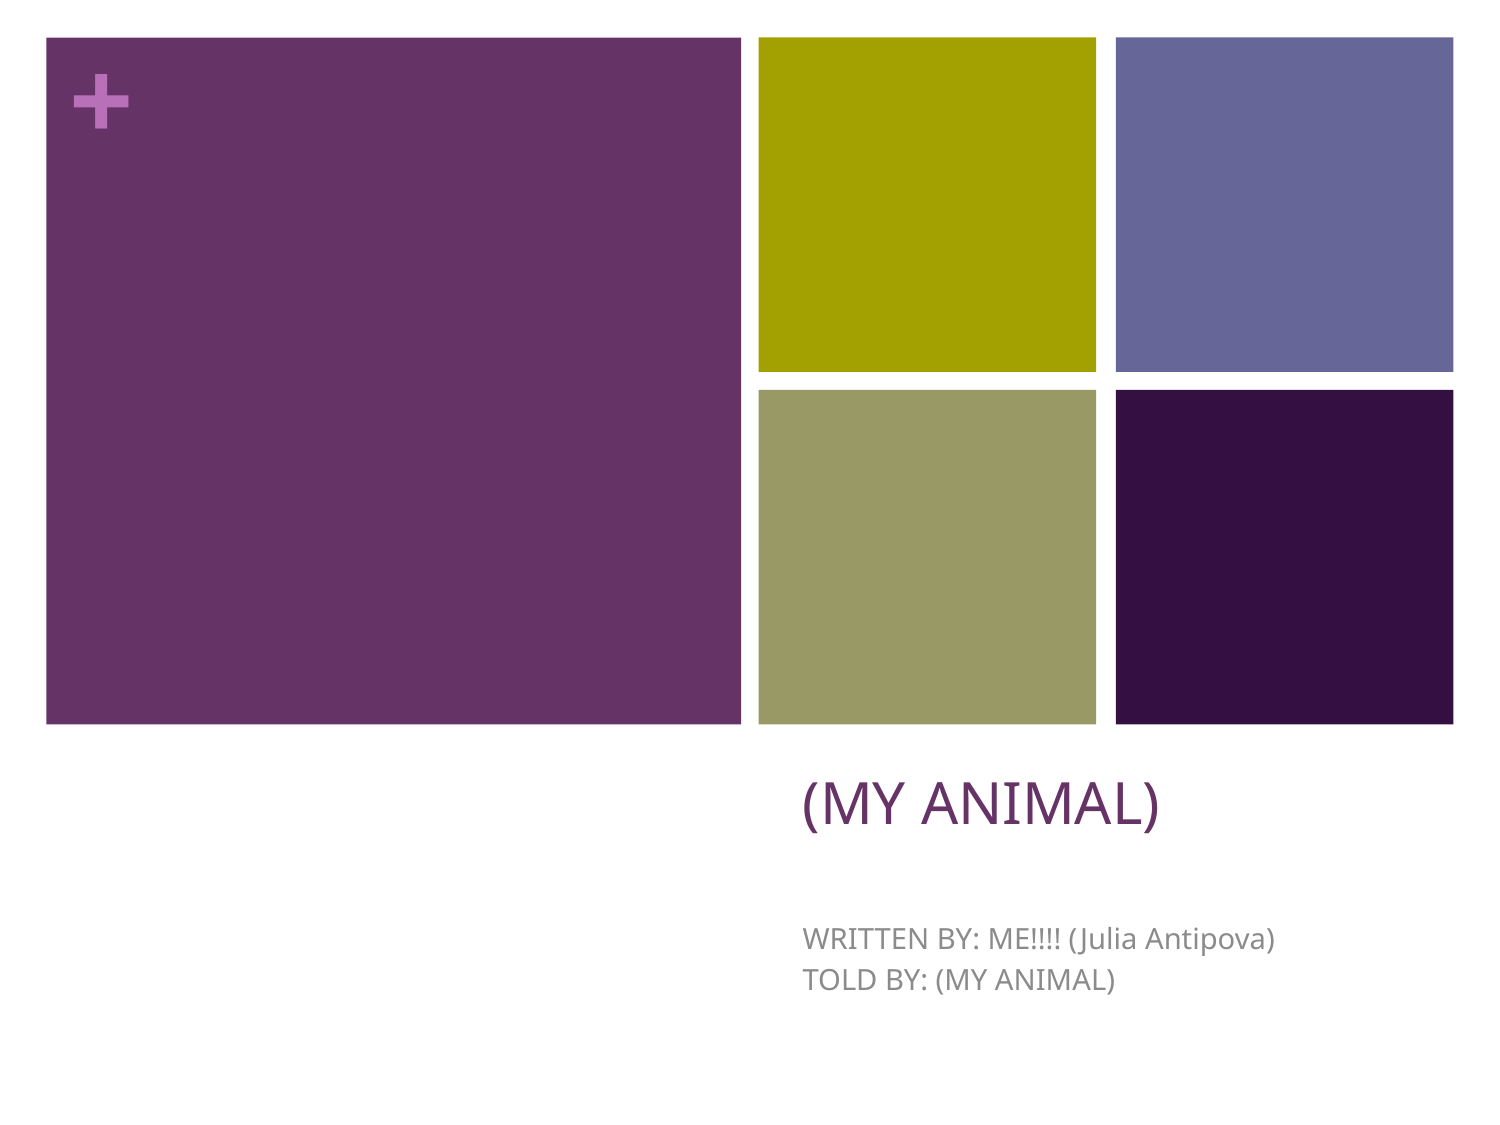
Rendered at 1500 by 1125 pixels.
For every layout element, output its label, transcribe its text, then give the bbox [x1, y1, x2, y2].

subtitle WRITTEN BY: ME!!!! (Julia Antipova) TOLD BY: (MY ANIMAL) [787, 912, 1450, 1036]
title (MY ANIMAL) [787, 758, 1450, 912]
